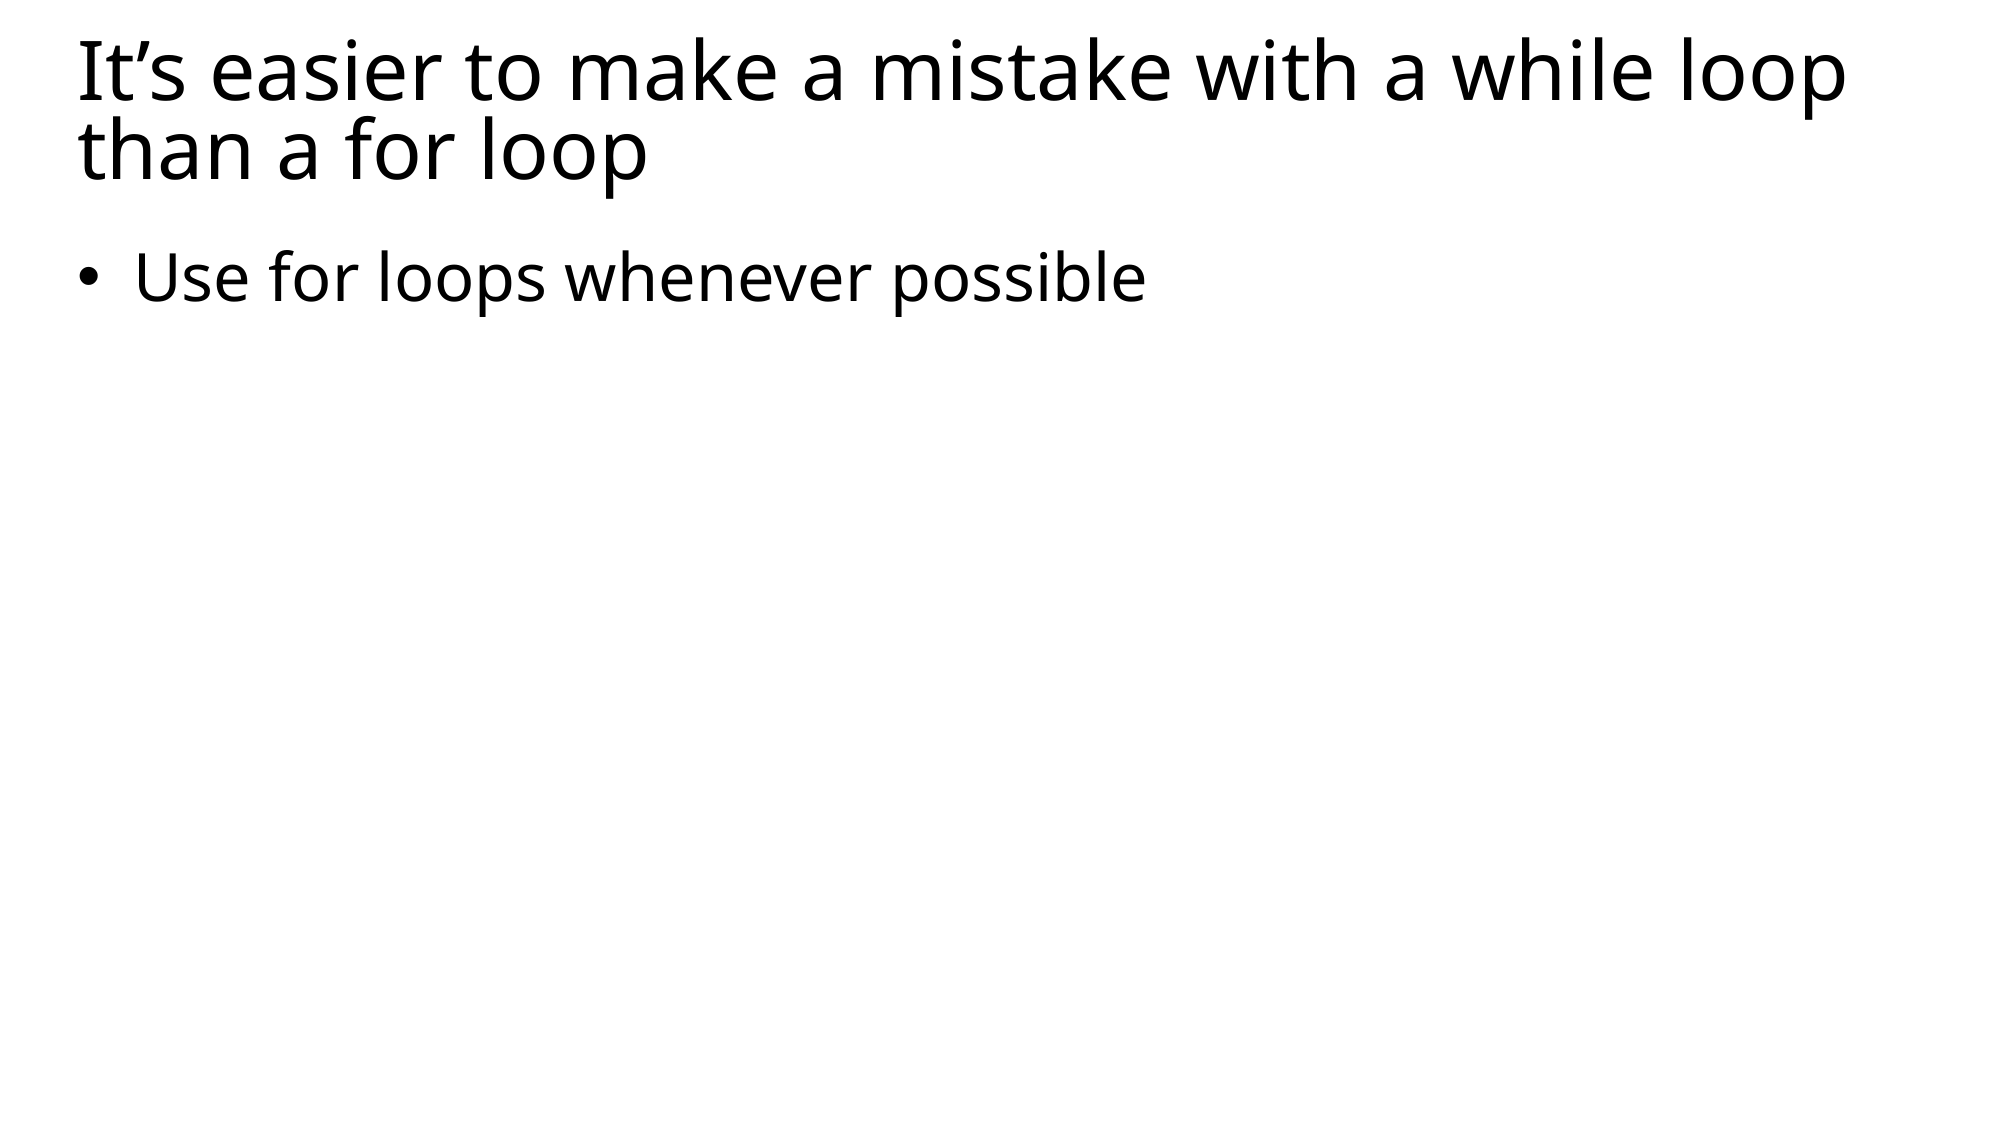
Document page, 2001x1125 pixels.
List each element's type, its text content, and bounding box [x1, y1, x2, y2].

title It’s easier to make a mistake with a while loop than a for loop [62, 29, 1953, 205]
list Use for loops whenever possible [62, 227, 1953, 1096]
